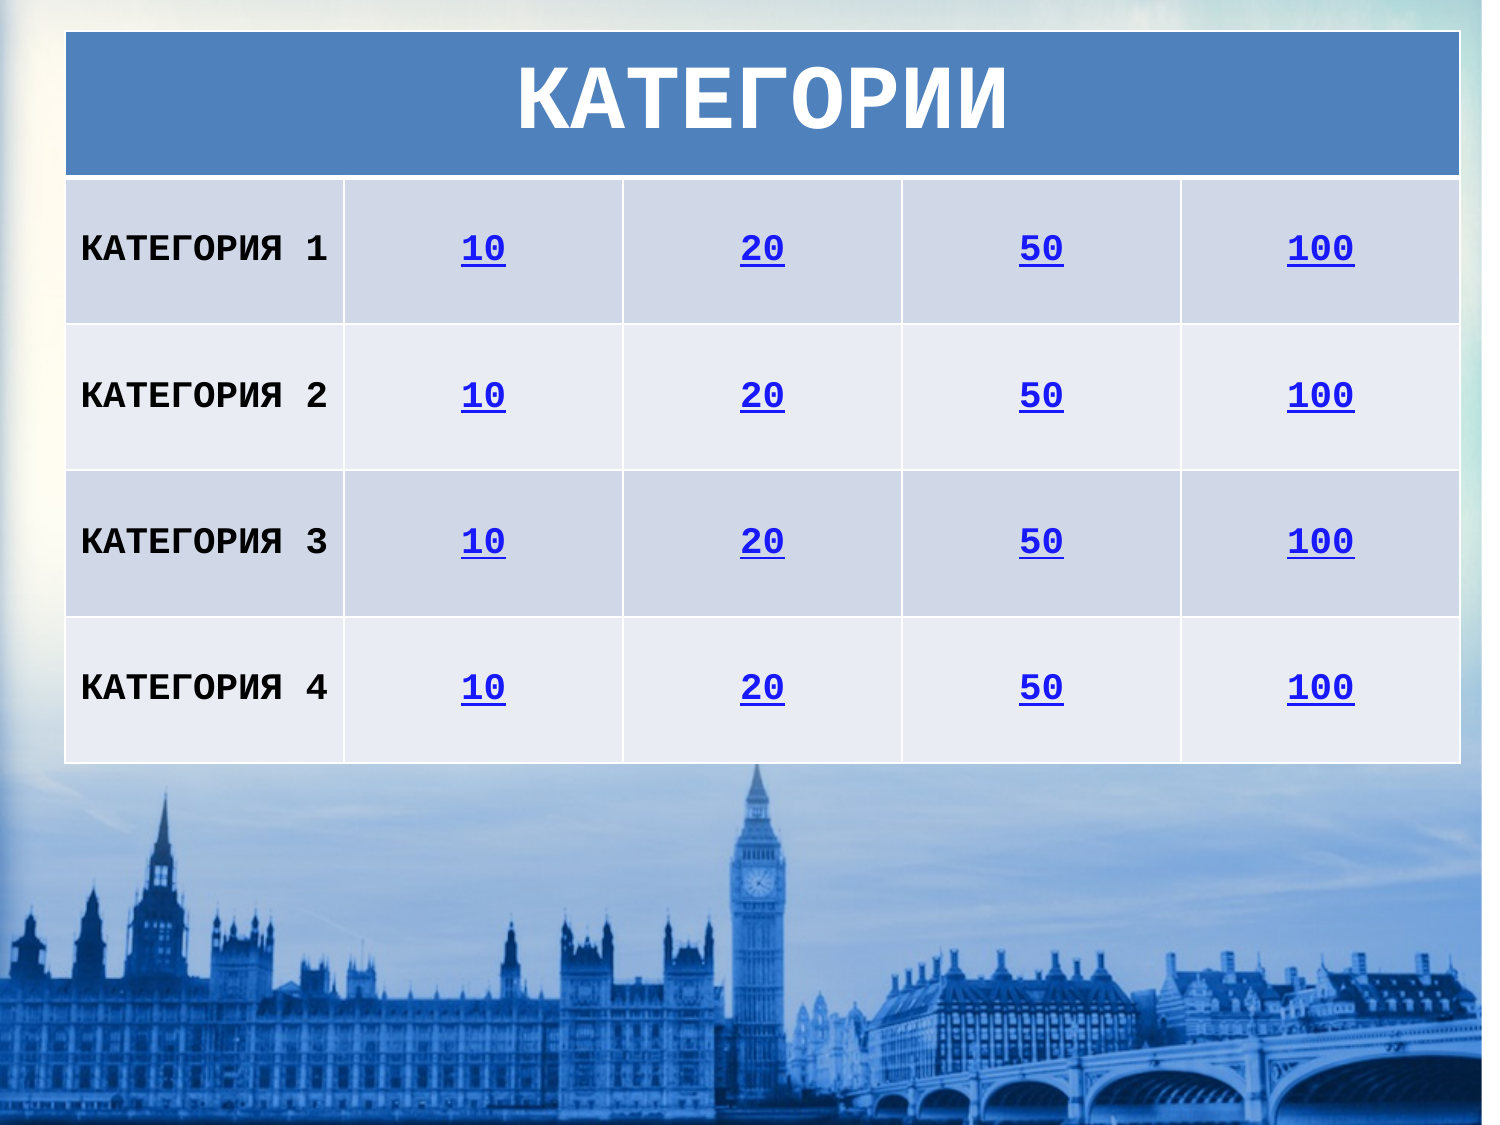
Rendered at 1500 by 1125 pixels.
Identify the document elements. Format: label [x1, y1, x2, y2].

list [0, 0, 1482, 1125]
